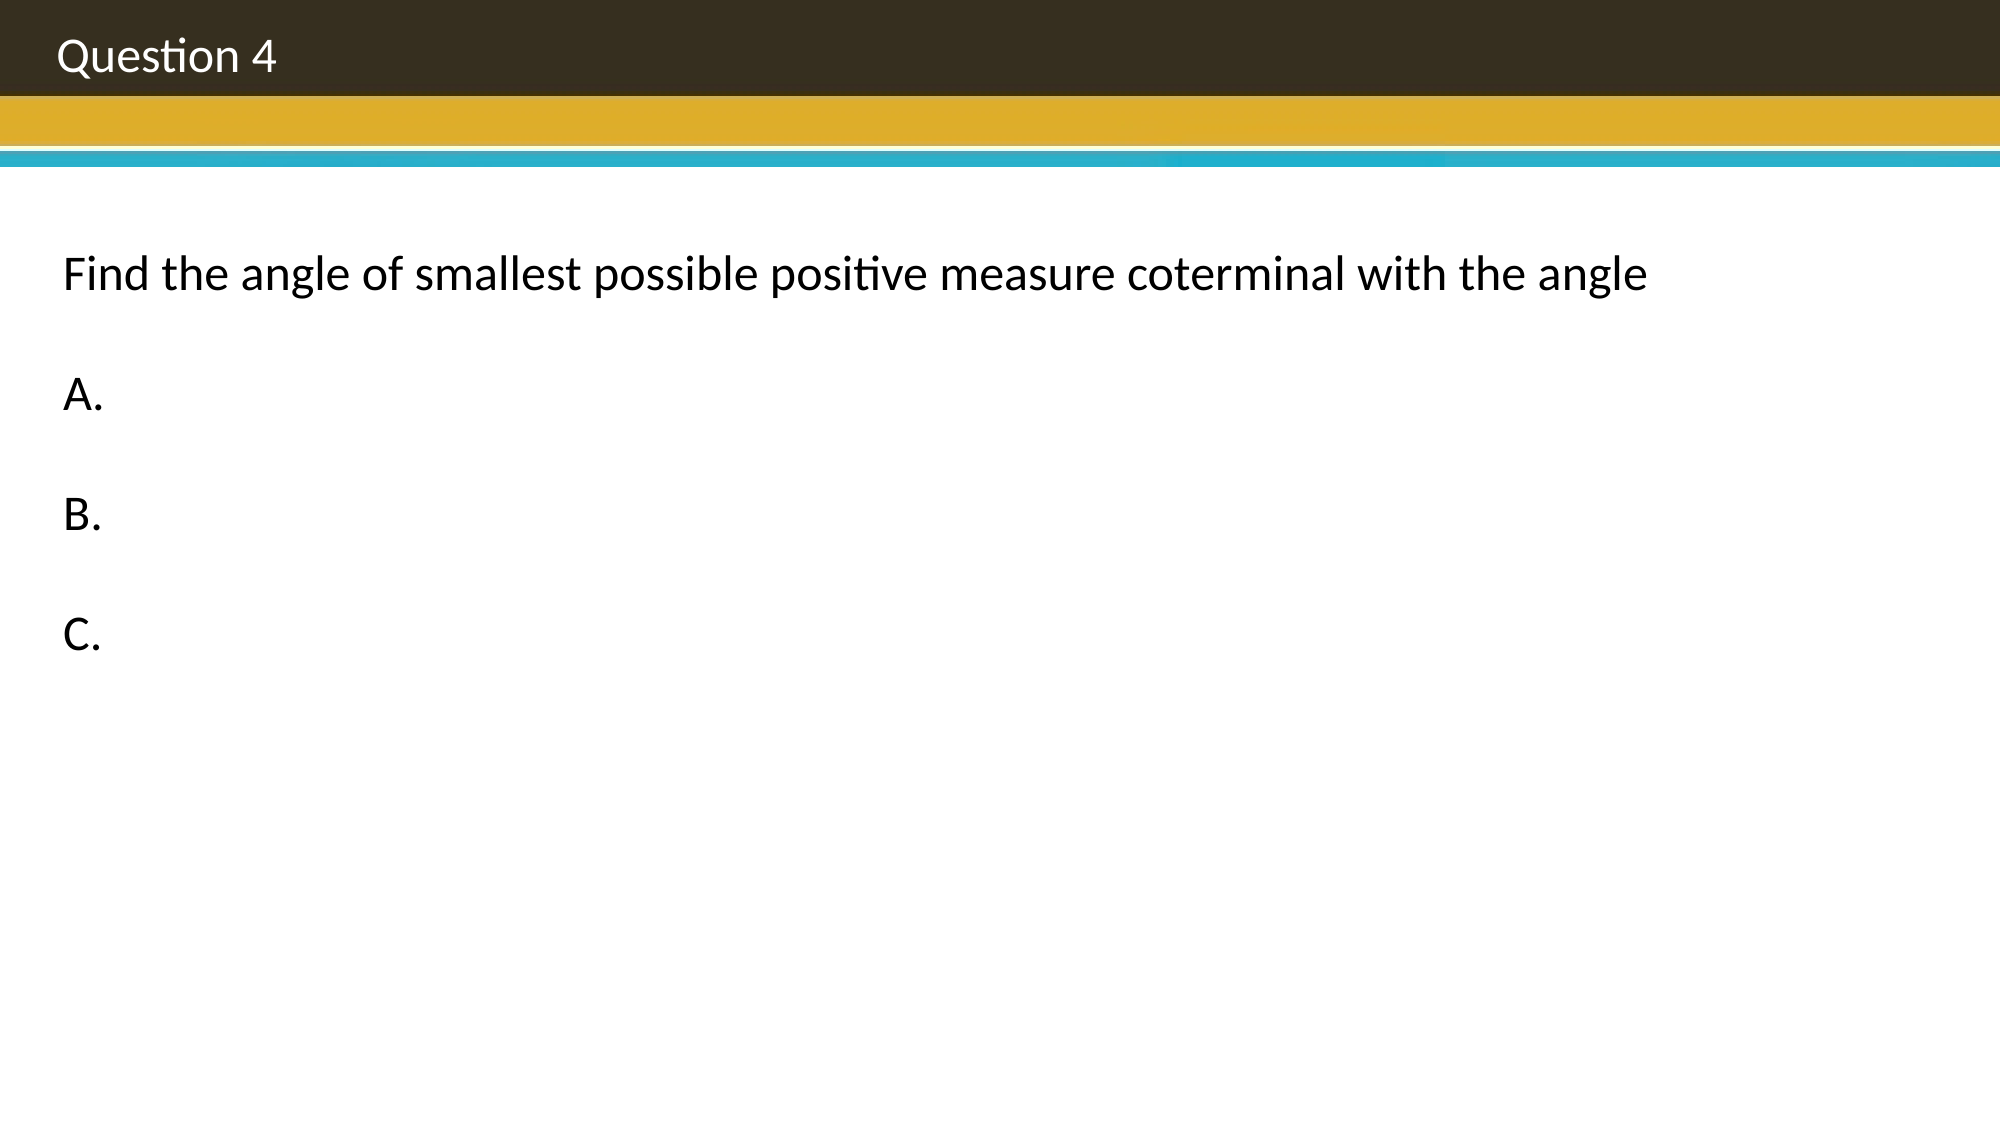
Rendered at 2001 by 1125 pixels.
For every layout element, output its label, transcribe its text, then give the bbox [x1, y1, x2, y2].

picture [0, 0, 2000, 167]
text_box Question 4 [41, 14, 293, 90]
